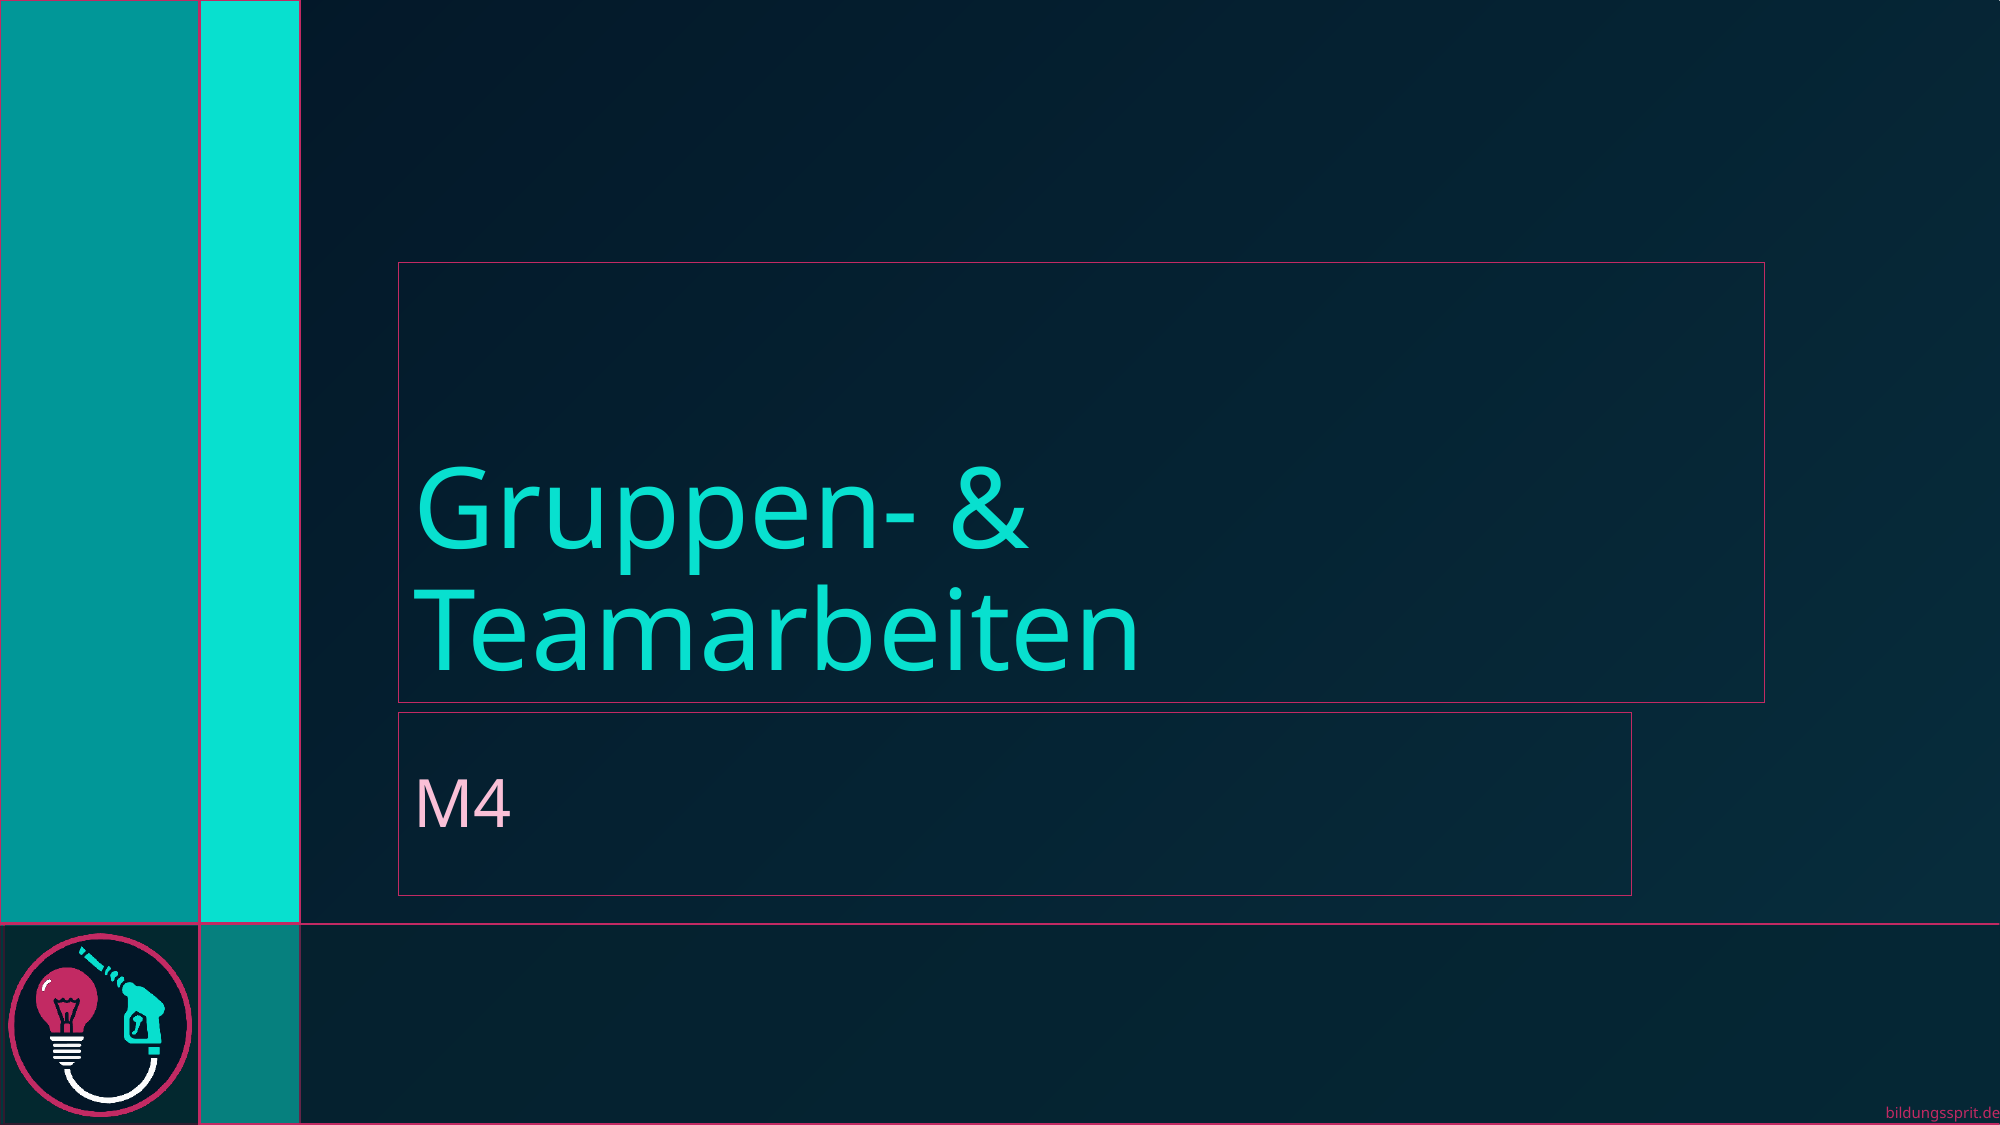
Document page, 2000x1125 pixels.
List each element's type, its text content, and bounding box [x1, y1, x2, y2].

title Gruppen- & Teamarbeiten [398, 262, 1765, 703]
subtitle M4 [398, 712, 1632, 896]
picture [8, 933, 192, 1117]
